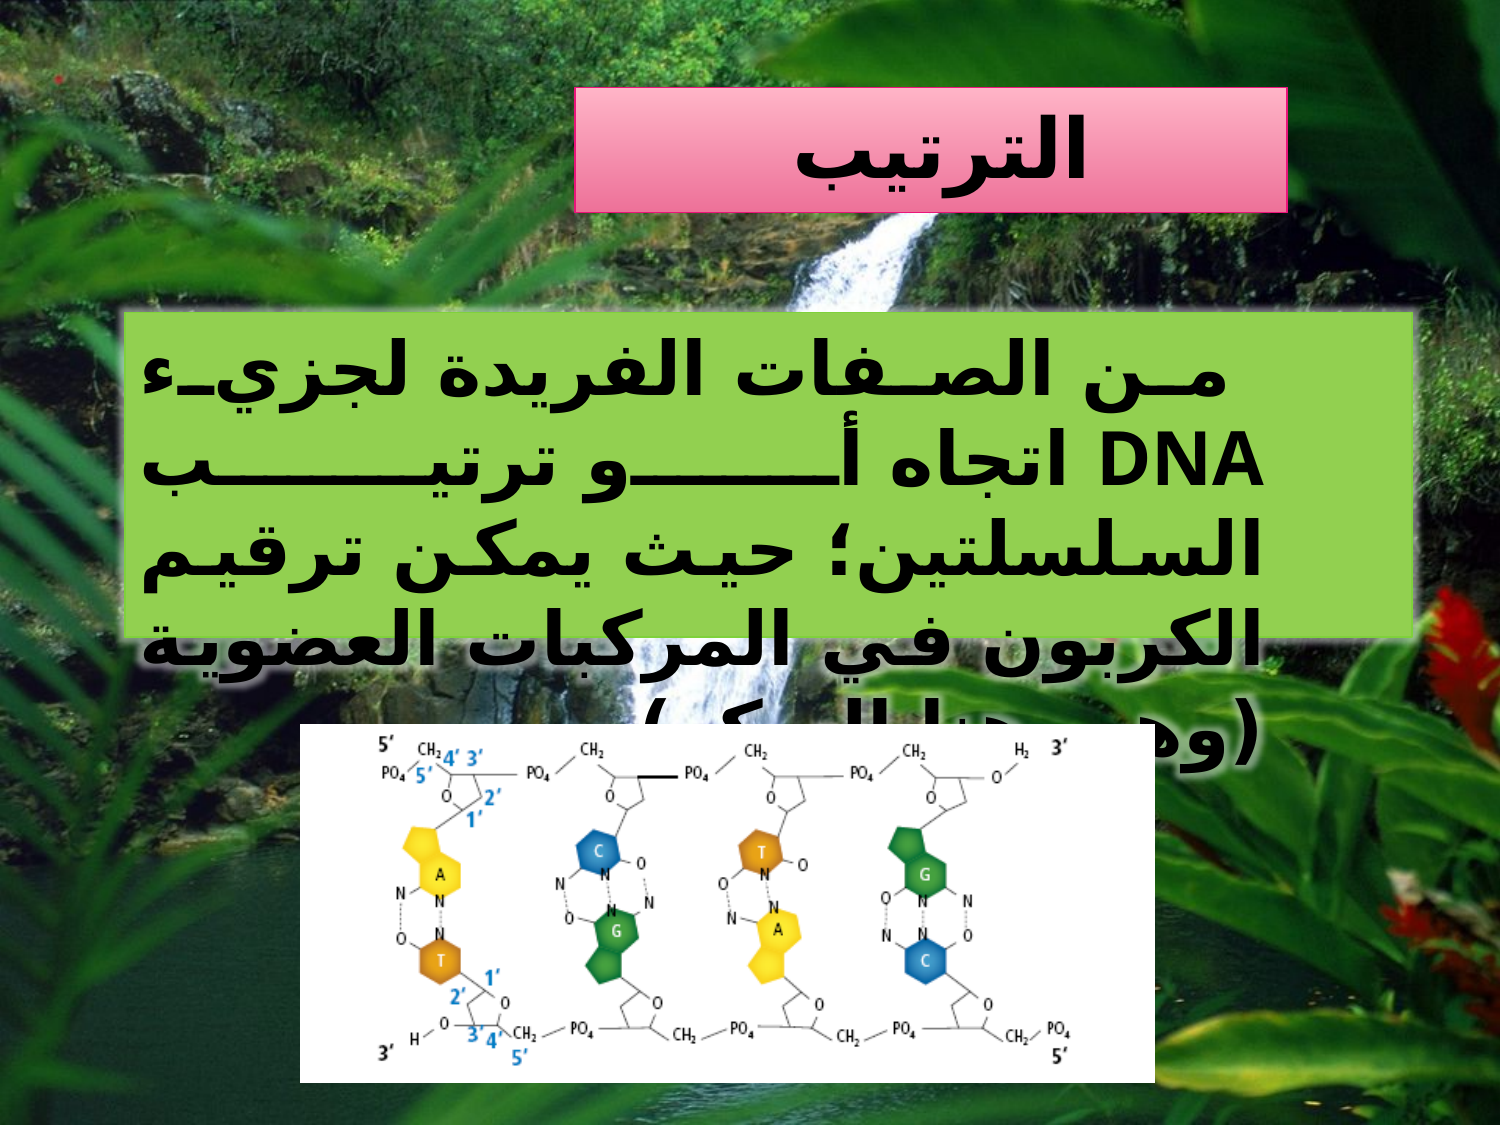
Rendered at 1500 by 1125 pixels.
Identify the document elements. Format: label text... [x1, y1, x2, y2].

title الترتيب [574, 87, 1288, 213]
picture [0, 0, 1500, 1125]
text_box من الصفات الفريدة لجزيء DNA اتجاه أو ترتيب السلسلتين؛ حيث يمكن ترقيم الكربون في المركبات العضوية (وهي هنا السكر) . [124, 312, 1413, 638]
